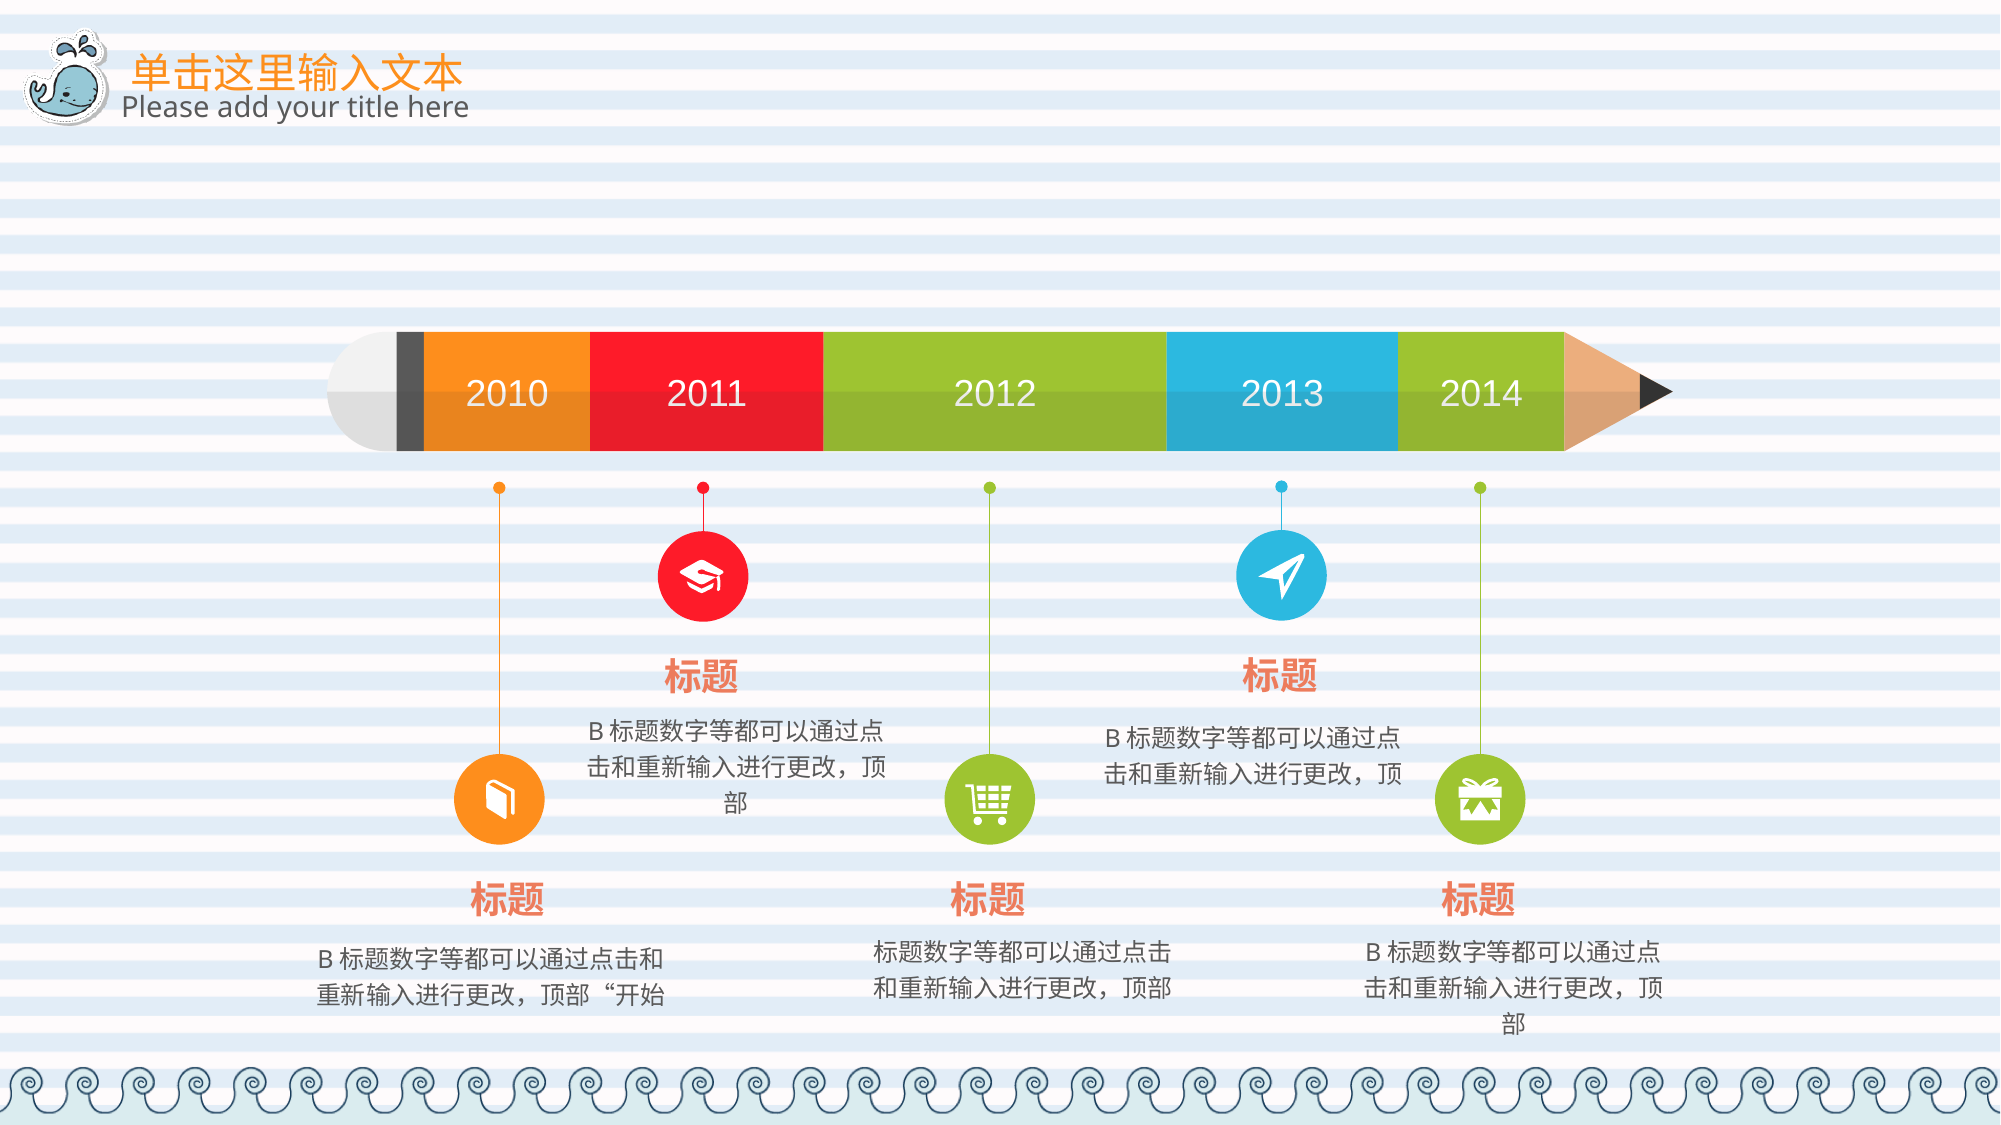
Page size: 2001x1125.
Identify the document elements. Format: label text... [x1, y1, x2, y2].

text_box B标题数字等都可以通过点击和重新输入进行更改，顶 [1101, 716, 1406, 804]
text_box 标题 [861, 881, 1115, 919]
text_box 标题 [371, 881, 645, 981]
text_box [454, 487, 545, 845]
text_box B标题数字等都可以通过点击和重新输入进行更改，顶部 [1354, 930, 1673, 1018]
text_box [590, 331, 823, 452]
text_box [944, 487, 1036, 845]
picture [0, 0, 2001, 1125]
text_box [1398, 331, 1564, 452]
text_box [1458, 778, 1502, 821]
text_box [423, 331, 590, 452]
text_box 标题数字等都可以通过点击和重新输入进行更改，顶部 [863, 930, 1183, 1070]
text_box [965, 784, 1012, 826]
text_box B标题数字等都可以通过点击和重新输入进行更改，顶部 [577, 709, 896, 845]
text_box B标题数字等都可以通过点击和重新输入进行更改，顶部“开始 [315, 937, 667, 1058]
text_box 标题 [1352, 881, 1606, 919]
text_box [1434, 487, 1526, 845]
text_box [823, 331, 1166, 452]
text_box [1564, 331, 1673, 452]
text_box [1166, 331, 1398, 452]
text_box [327, 331, 423, 452]
text_box 标题 [574, 658, 829, 697]
text_box 标题 [1153, 657, 1407, 695]
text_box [1236, 486, 1327, 621]
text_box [657, 487, 749, 622]
